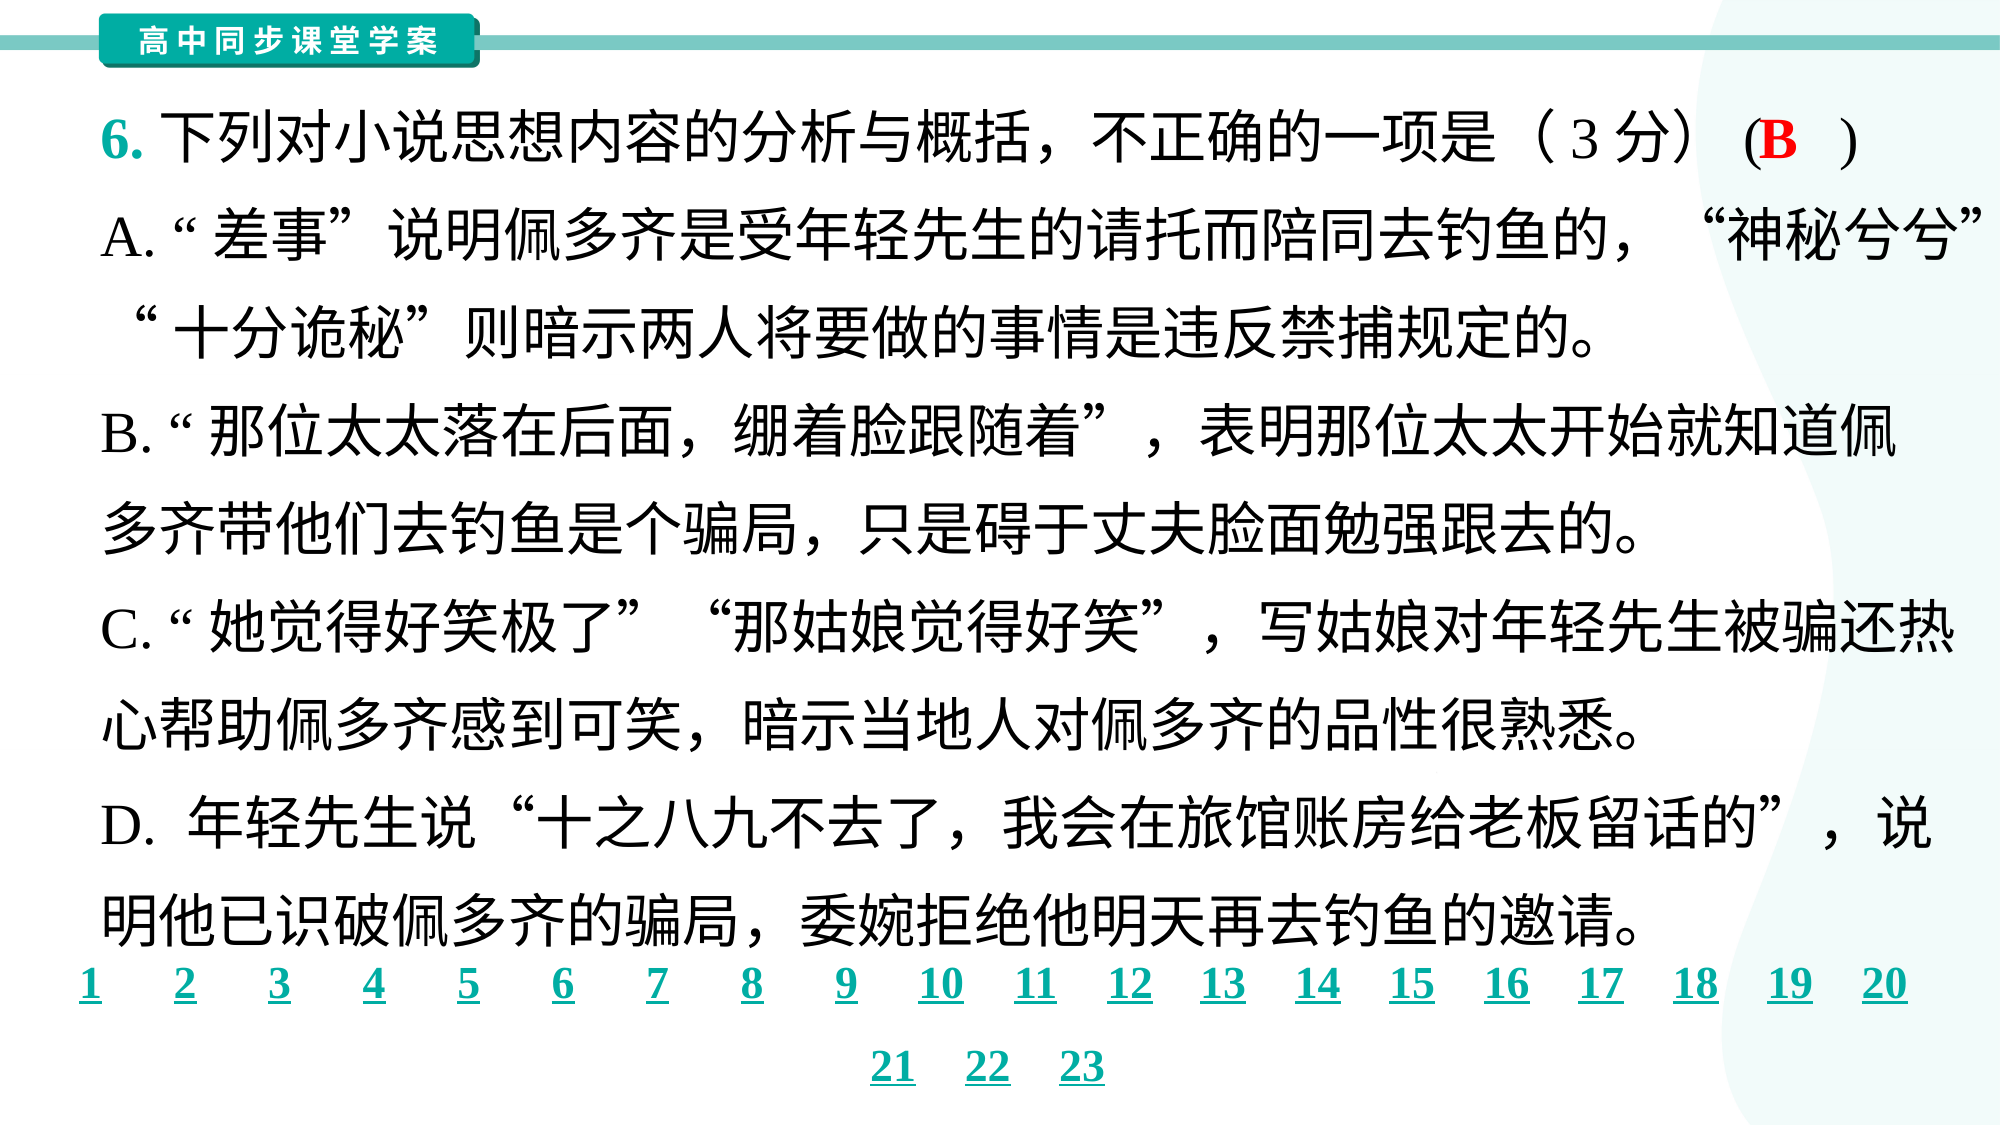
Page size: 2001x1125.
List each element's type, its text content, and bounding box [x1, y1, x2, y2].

picture [0, 0, 2000, 1125]
text_box B [1737, 76, 1819, 170]
text_box 6.下列对小说思想内容的分析与概括，不正确的一项是（3分）( ) [100, 76, 1737, 170]
text_box 6.下列对小说思想内容的分析与概括，不正确的一项是（3分）( ) [1819, 76, 1899, 170]
text_box A. “差事”说明佩多齐是受年轻先生的请托而陪同去钓鱼的，“神秘兮兮” “十分诡秘”则暗示两人将要做的事情是违反禁捕规定的。 B. “那位太太落在后面，绷着脸跟随着”，表明那位太太开始就知道佩 多齐带他们去钓鱼是个骗局，只是碍于丈夫脸面勉强跟去的。 C. “她觉得好笑极了”“那姑娘觉得好笑”，写姑娘对年轻先生被骗还热 心帮助佩多齐感到可笑，暗示当地人对佩多齐的品性很熟悉。 D. 年轻先生说“十之八九不去了，我会在旅馆账房给老板留话的”，说 明他已识破佩多齐的骗局，委婉拒绝他明天再去钓鱼的邀请。 [100, 170, 1899, 954]
